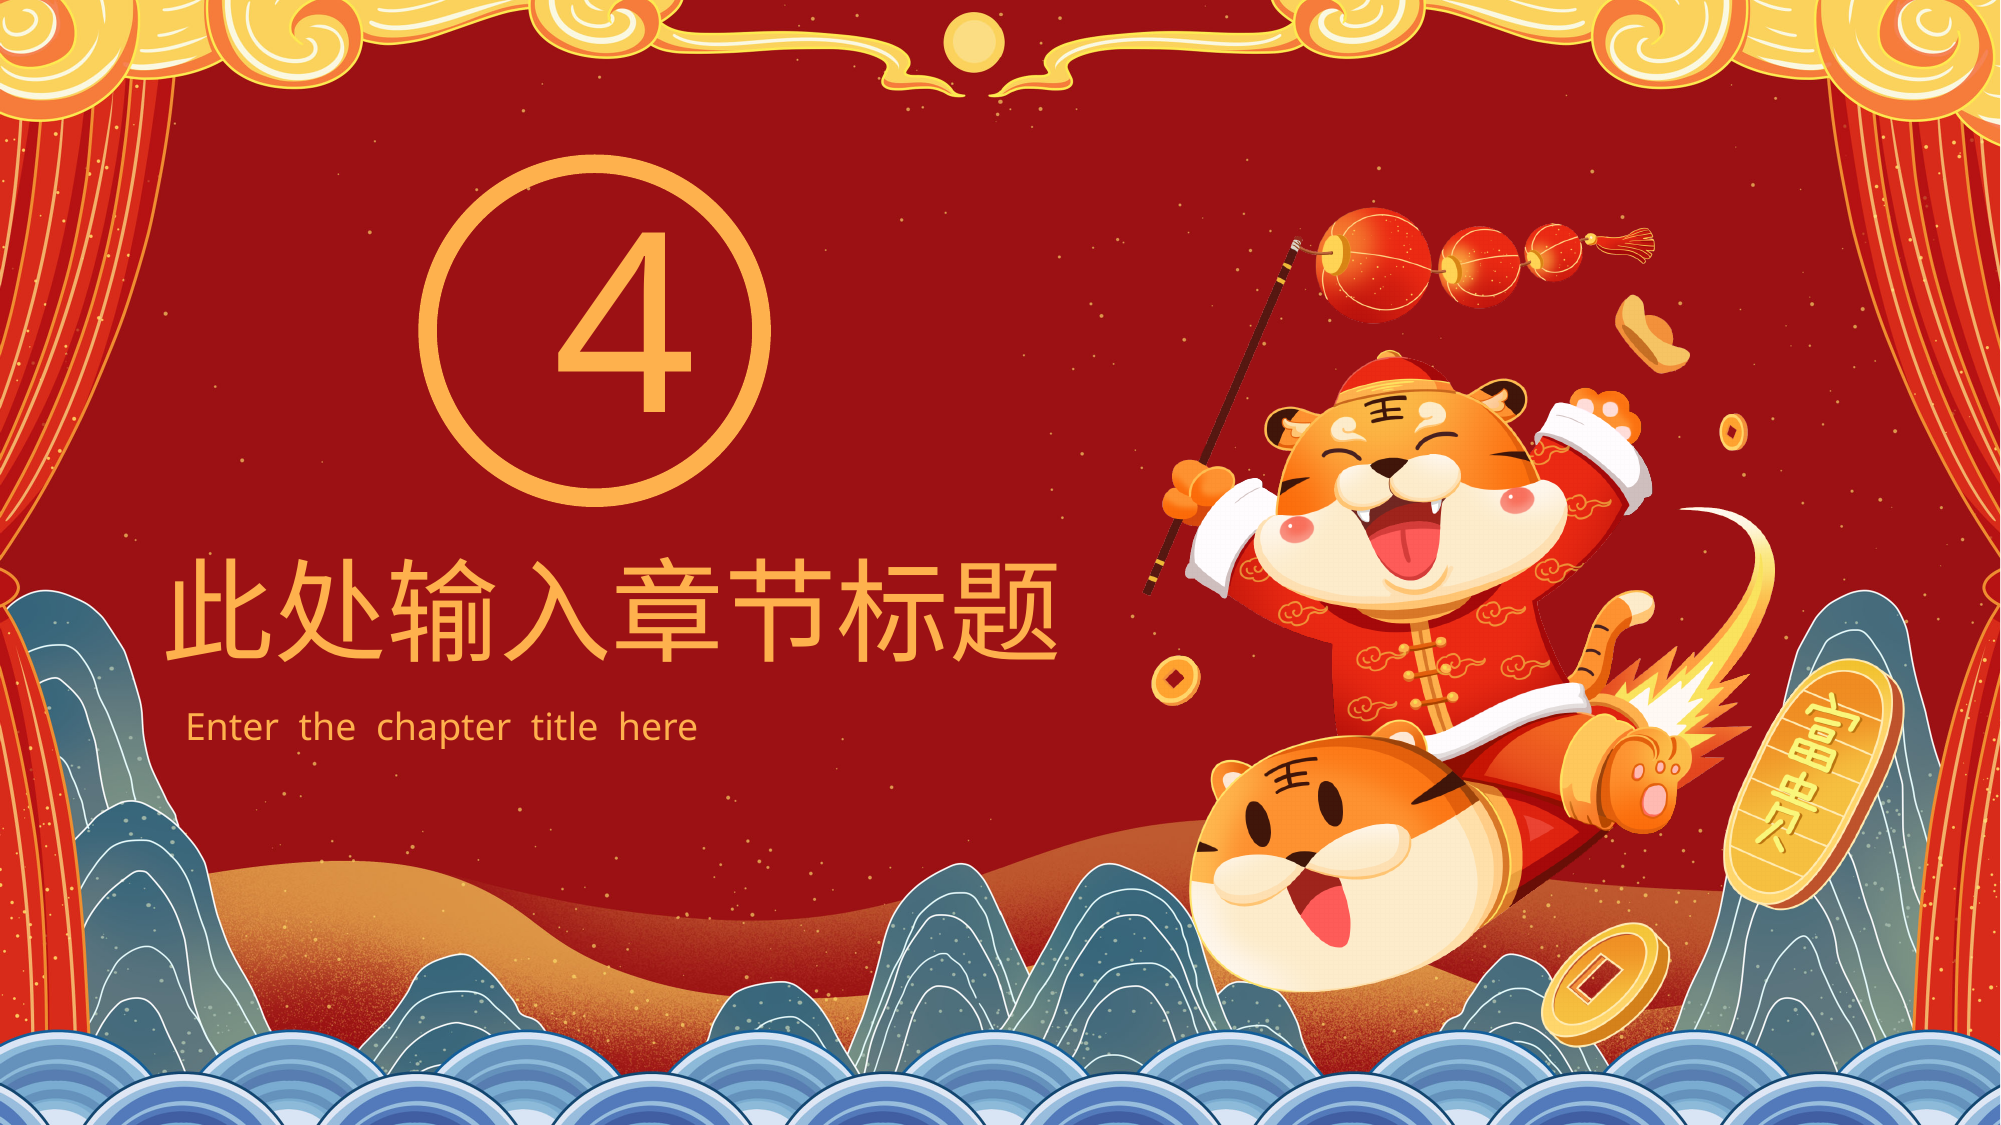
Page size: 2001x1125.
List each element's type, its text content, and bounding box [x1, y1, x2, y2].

text_box [417, 162, 772, 509]
text_box 4 [538, 155, 651, 470]
picture [0, 0, 2001, 1125]
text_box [146, 533, 1099, 756]
